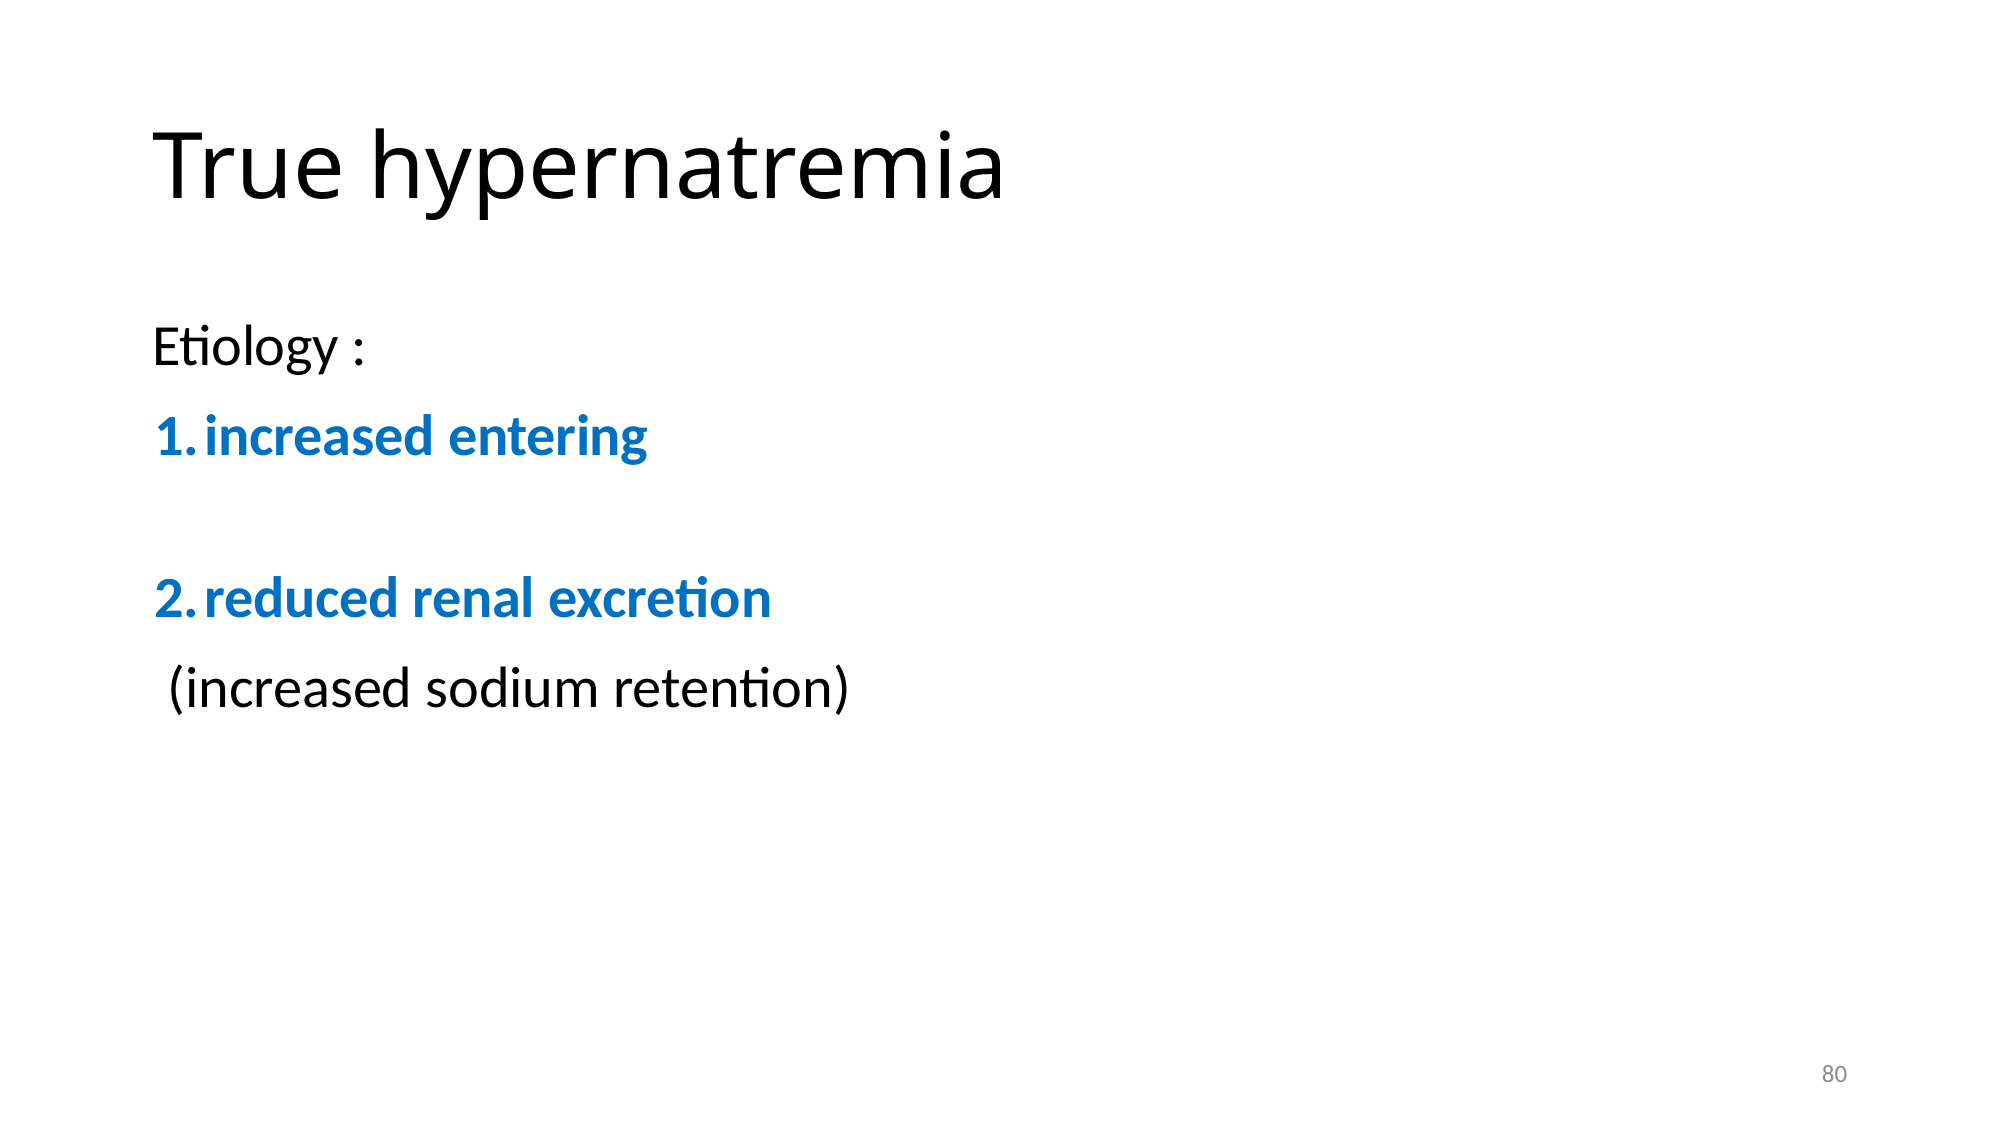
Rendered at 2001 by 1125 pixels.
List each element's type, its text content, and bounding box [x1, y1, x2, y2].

slide_number 80 [1412, 1042, 1863, 1103]
list Etiology : increased entering reduced renal excretion (increased sodium retention) [137, 299, 1863, 1014]
title True hypernatremia [137, 59, 1863, 278]
